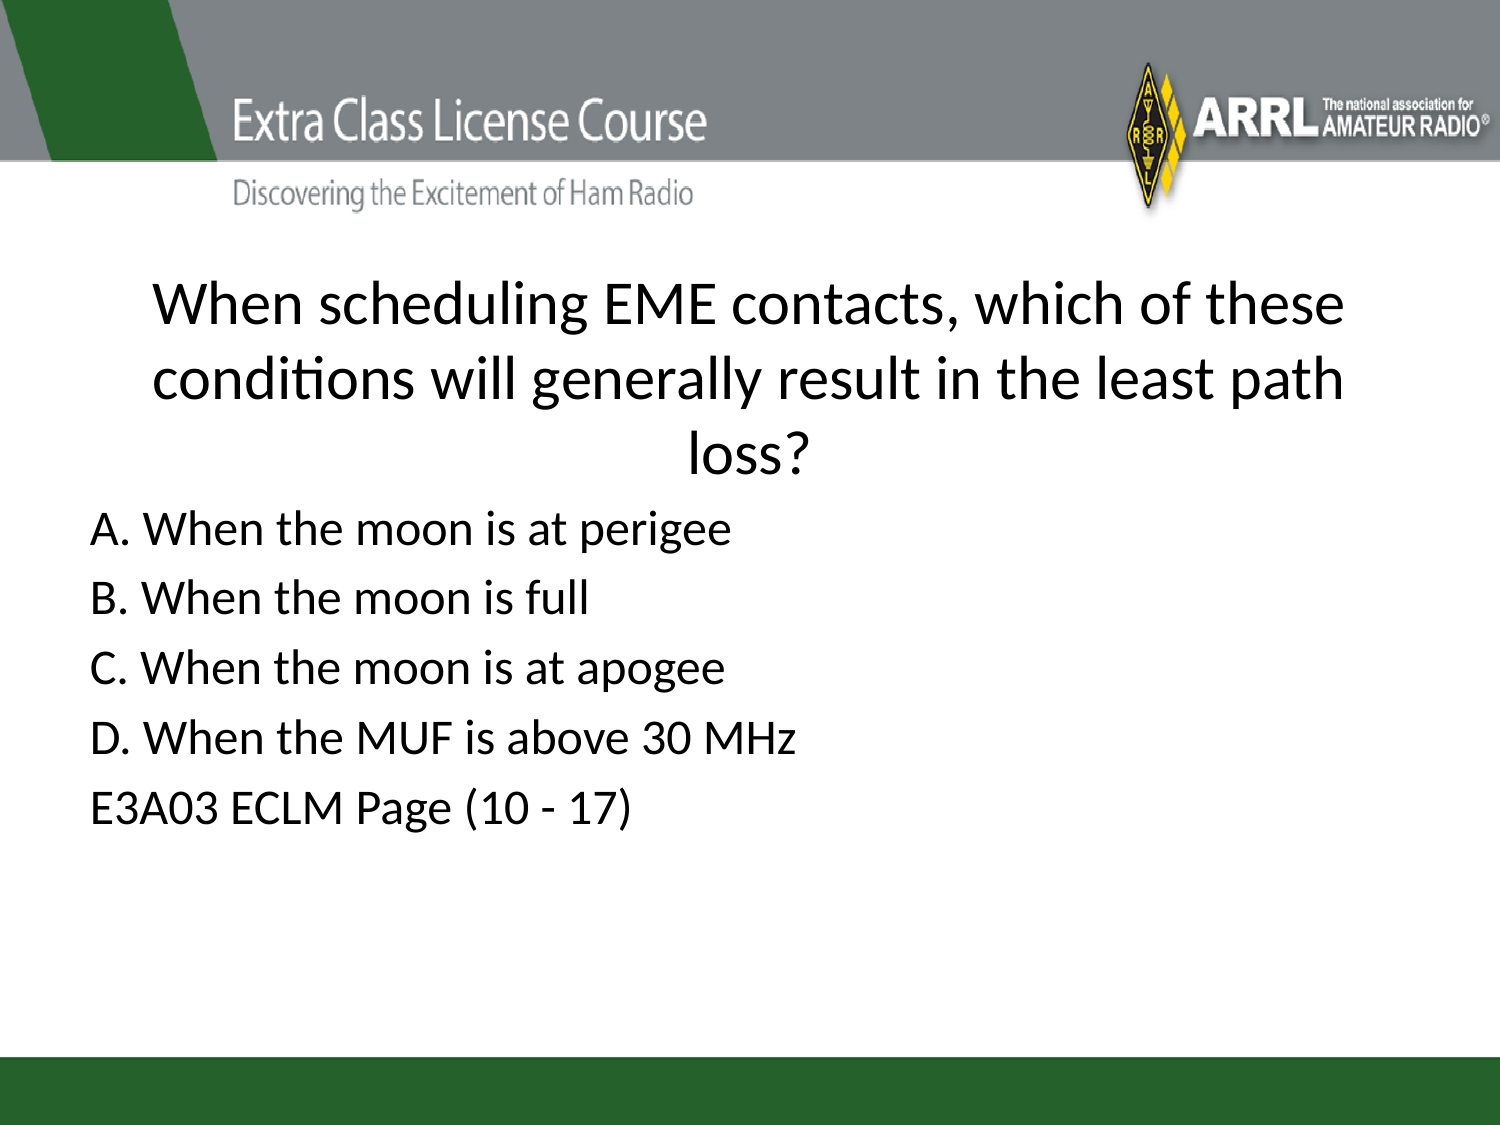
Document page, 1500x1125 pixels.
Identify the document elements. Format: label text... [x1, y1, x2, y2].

list A. When the moon is at perigee B. When the moon is full C. When the moon is at apogee D. When the MUF is above 30 MHz E3A03 ECLM Page (10 - 17) [75, 487, 1425, 1005]
picture [0, 0, 1500, 1125]
title When scheduling EME contacts, which of these conditions will generally result in the least path loss? [75, 254, 1425, 435]
